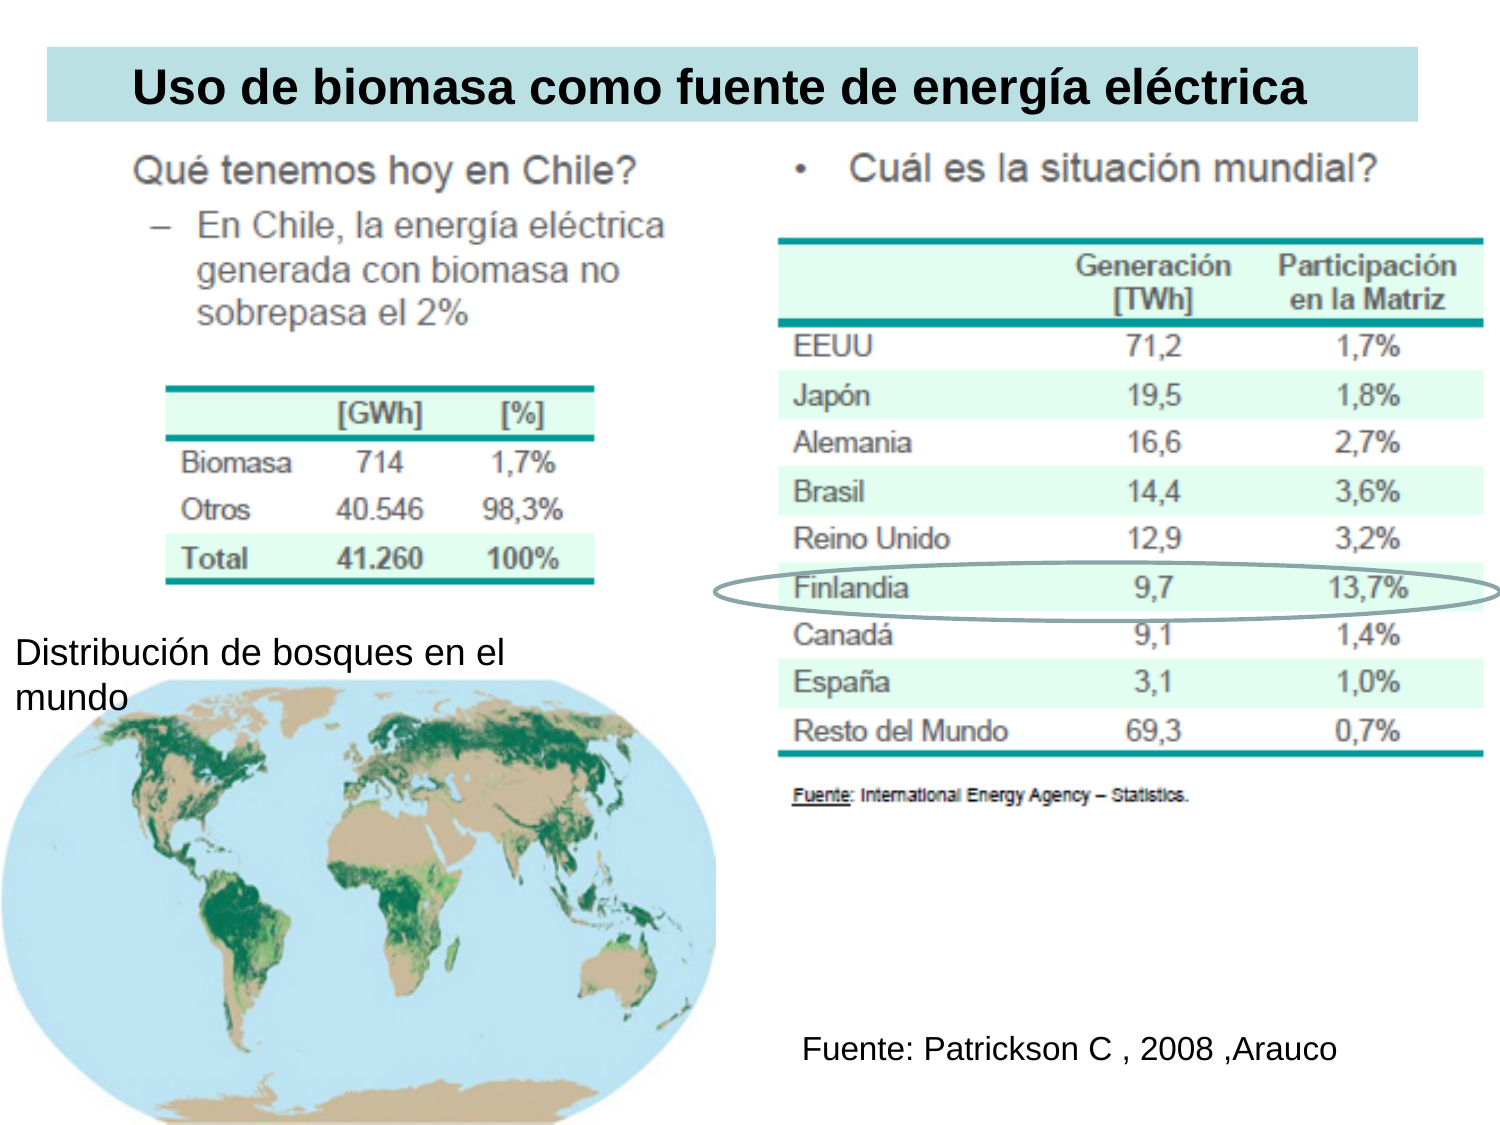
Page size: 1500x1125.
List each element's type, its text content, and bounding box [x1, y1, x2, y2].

text_box Distribución de bosques en el mundo [0, 621, 100, 678]
text_box Uso de biomasa como fuente de energía eléctrica [46, 46, 1418, 122]
text_box Fuente: Patrickson C , 2008 ,Arauco [719, 1019, 1417, 1075]
picture [0, 140, 1500, 1125]
